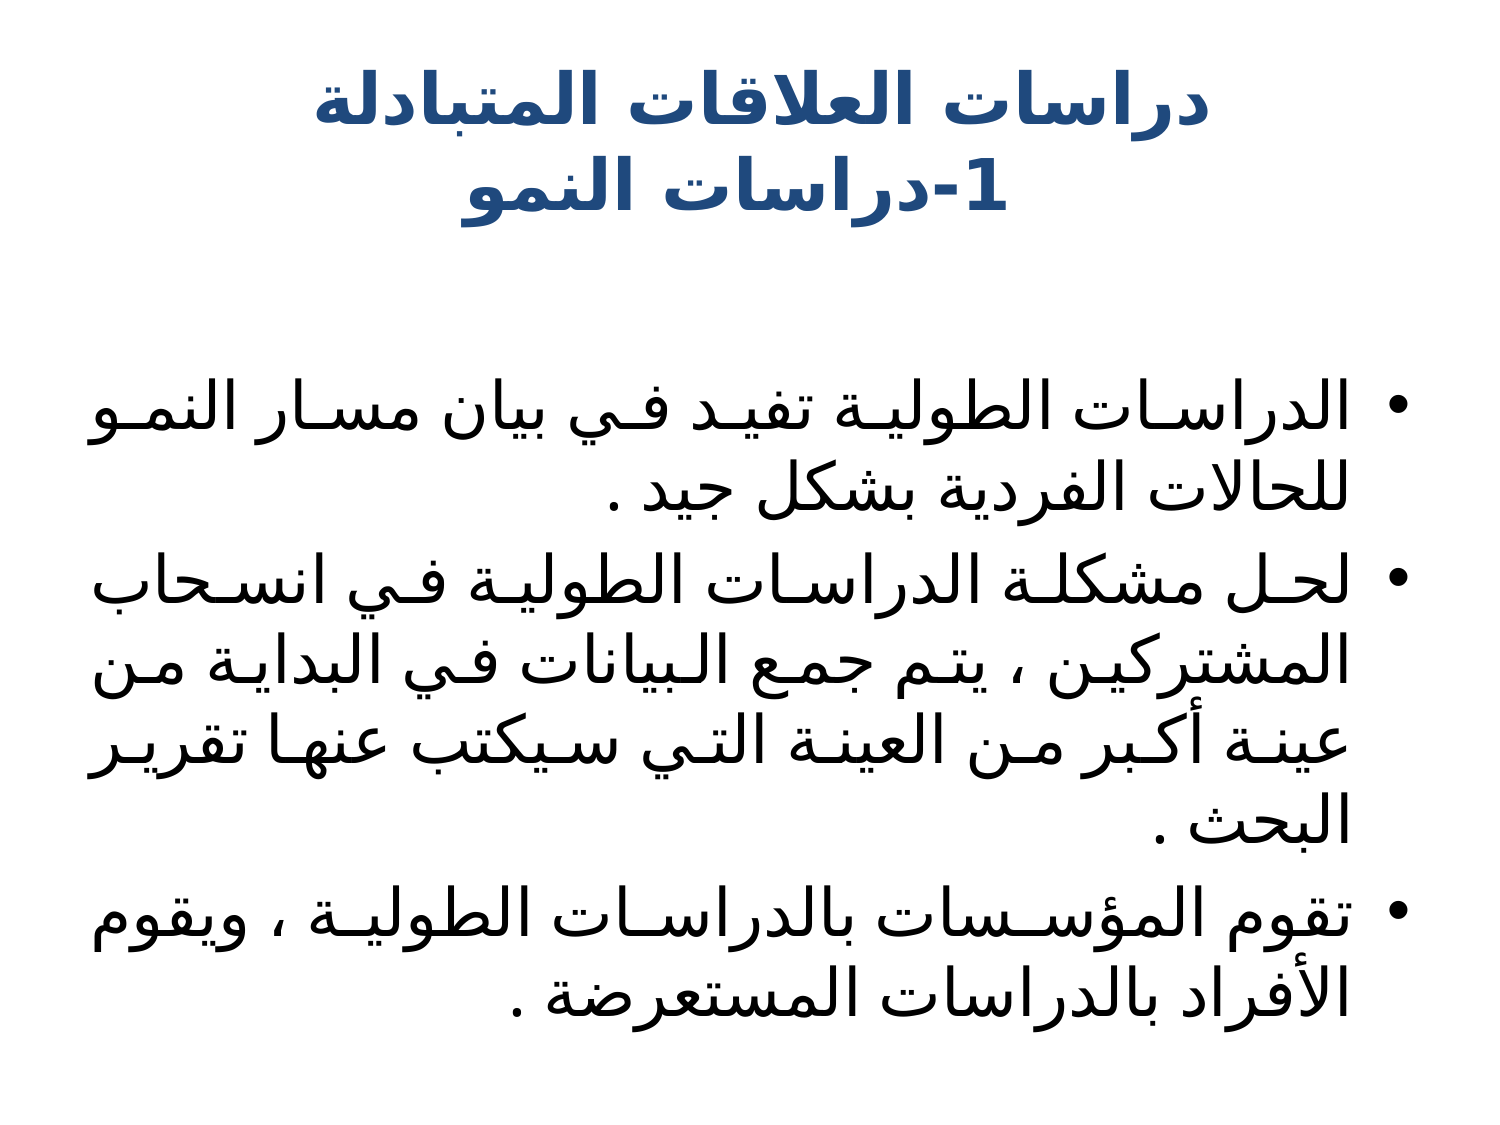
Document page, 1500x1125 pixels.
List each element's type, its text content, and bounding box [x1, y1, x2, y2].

title دراسات العلاقات المتبادلة 1-دراسات النمو [75, 45, 1425, 233]
list الدراسات الطولية تفيد في بيان مسار النمو للحالات الفردية بشكل جيد . لحل مشكلة الدراسات الطولية في انسحاب المشتركين ، يتم جمع البيانات في البداية من عينة أكبر من العينة التي سيكتب عنها تقرير البحث . تقوم المؤسسات بالدراسات الطولية ، ويقوم الأفراد بالدراسات المستعرضة . [75, 262, 1425, 1005]
